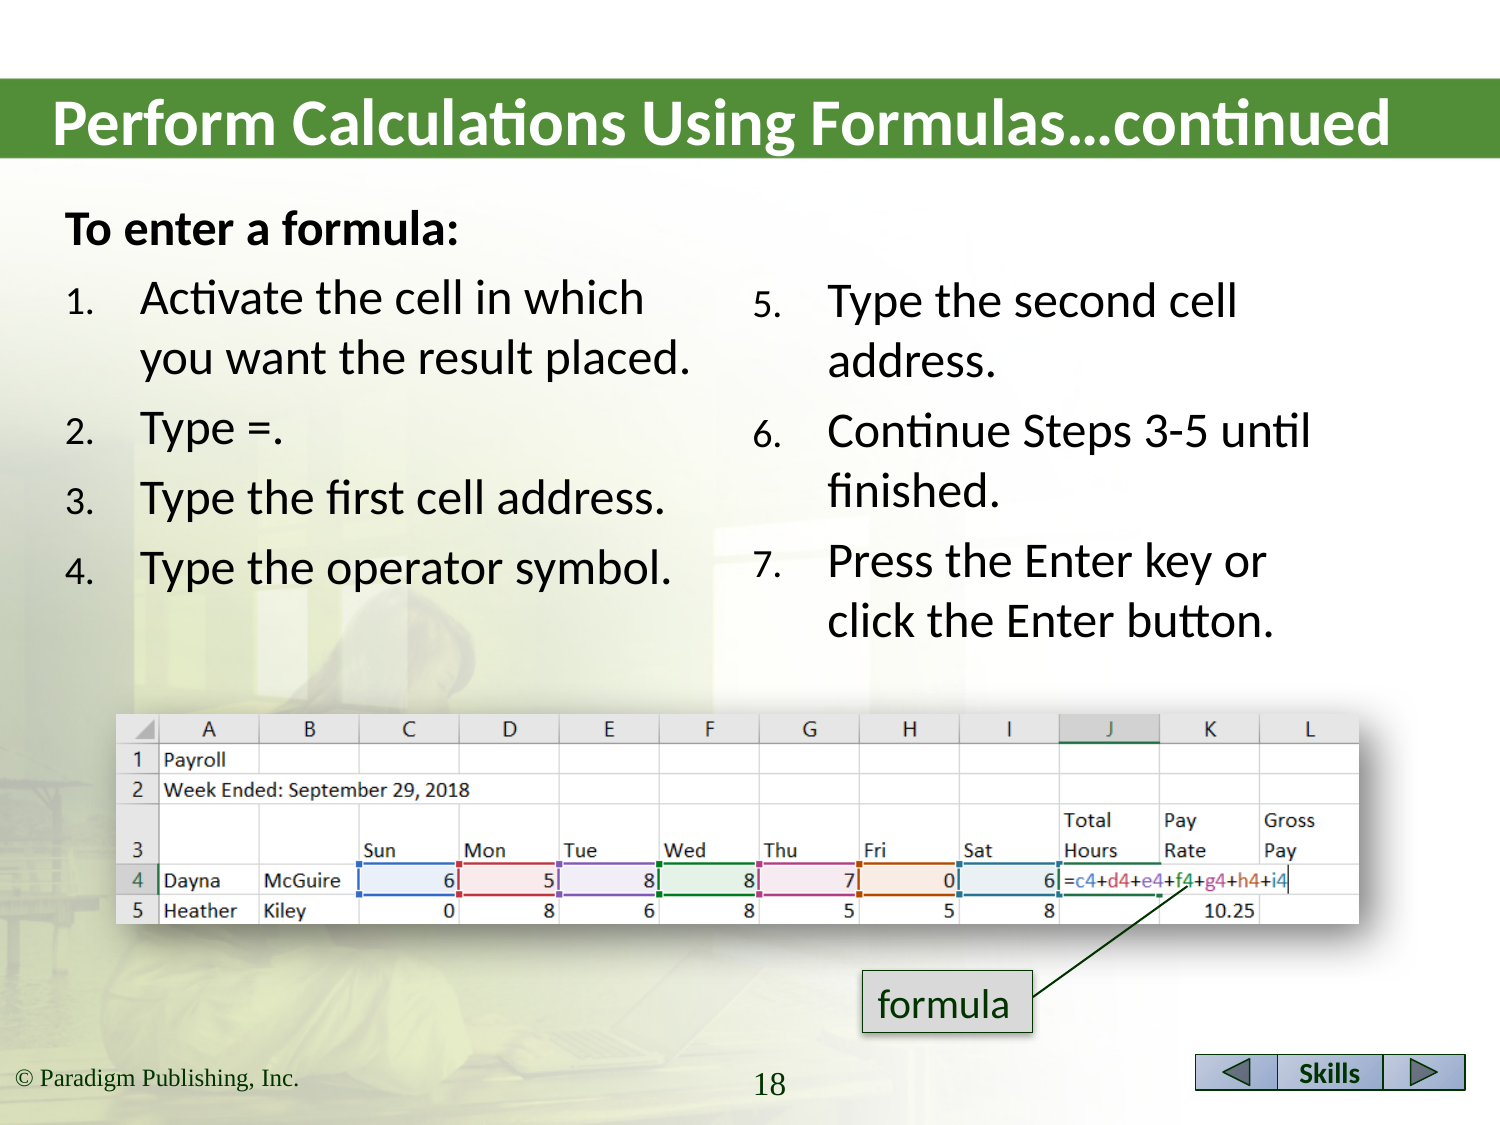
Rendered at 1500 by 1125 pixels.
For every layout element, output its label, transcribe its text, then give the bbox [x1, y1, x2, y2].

text_box Type the second cell address. Continue Steps 3-5 until finished. Press the Enter key or click the Enter button. [737, 259, 1363, 660]
picture [0, 0, 1500, 1125]
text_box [1032, 885, 1188, 998]
text_box formula [862, 970, 1033, 1033]
list To enter a formula: Activate the cell in which you want the result placed. Type =. Type the first cell address. Type the operator symbol. [50, 187, 713, 663]
title Perform Calculations Using Formulas…continued [37, 71, 1463, 159]
